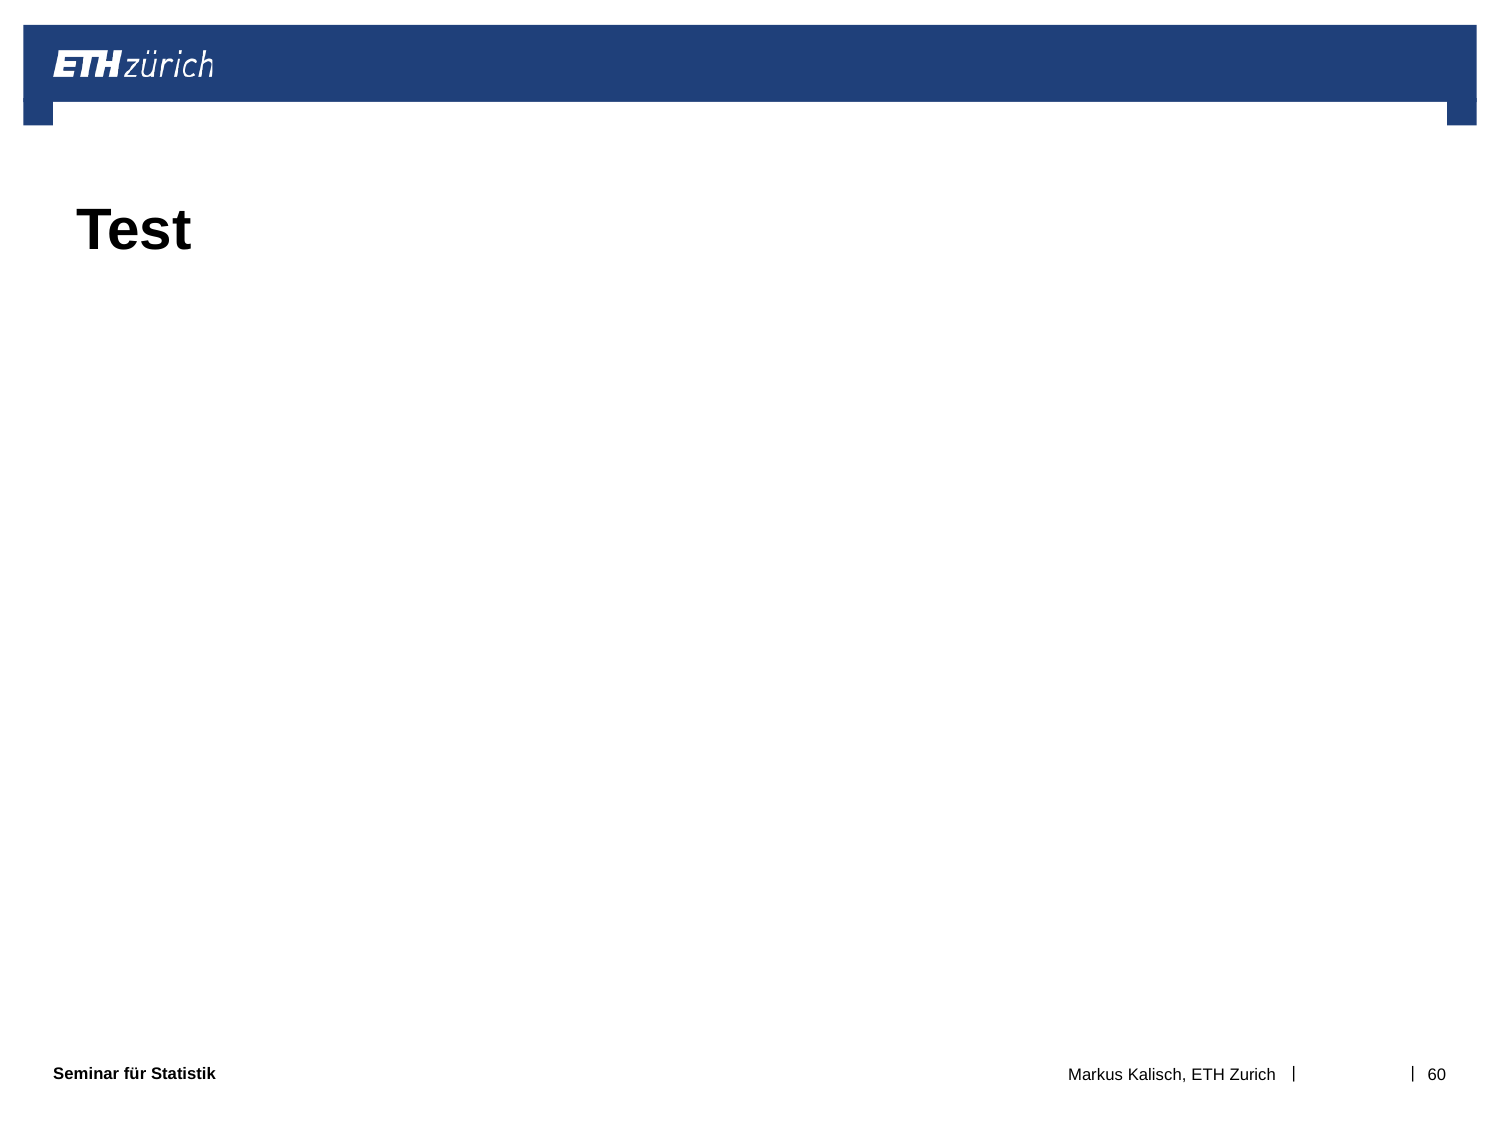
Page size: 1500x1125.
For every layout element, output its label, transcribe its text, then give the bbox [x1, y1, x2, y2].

title Test [53, 101, 1447, 262]
slide_number 60 [1415, 1034, 1459, 1112]
footer Markus Kalisch, ETH Zurich [750, 1034, 1277, 1112]
